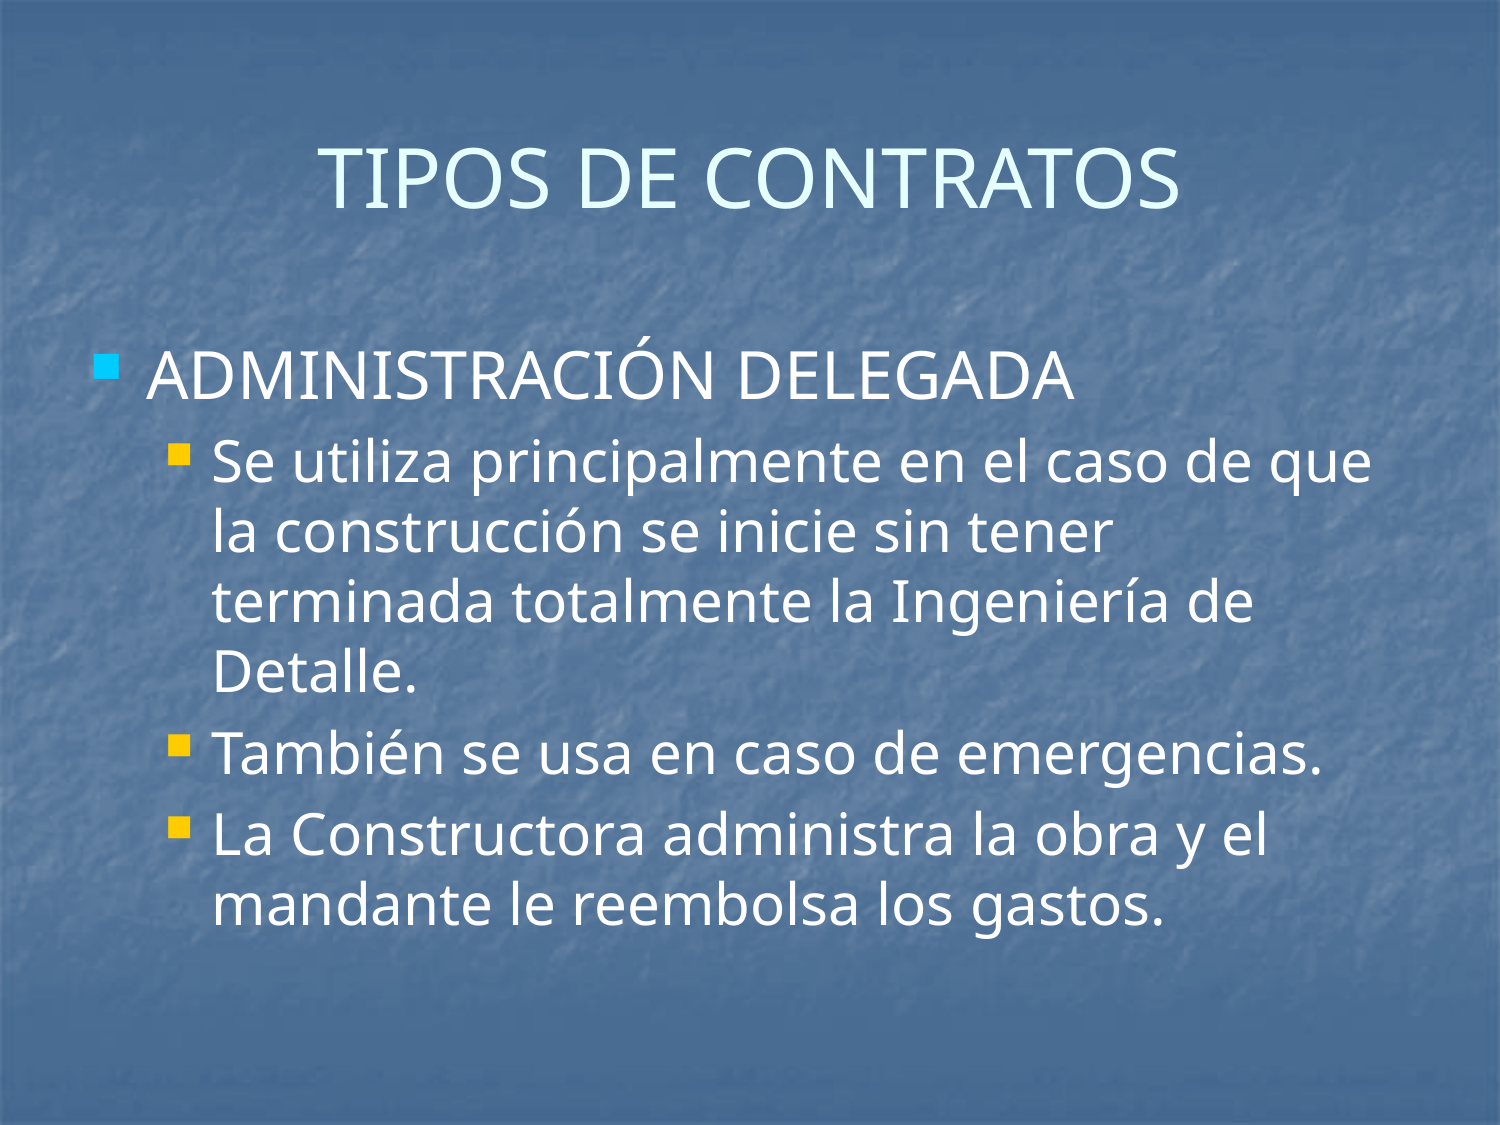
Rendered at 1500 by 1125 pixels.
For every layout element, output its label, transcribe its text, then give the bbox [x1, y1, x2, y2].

title TIPOS DE CONTRATOS [74, 62, 1426, 288]
list ADMINISTRACIÓN DELEGADA Se utiliza principalmente en el caso de que la construcción se inicie sin tener terminada totalmente la Ingeniería de Detalle. También se usa en caso de emergencias. La Constructora administra la obra y el mandante le reembolsa los gastos. [74, 324, 1426, 1001]
